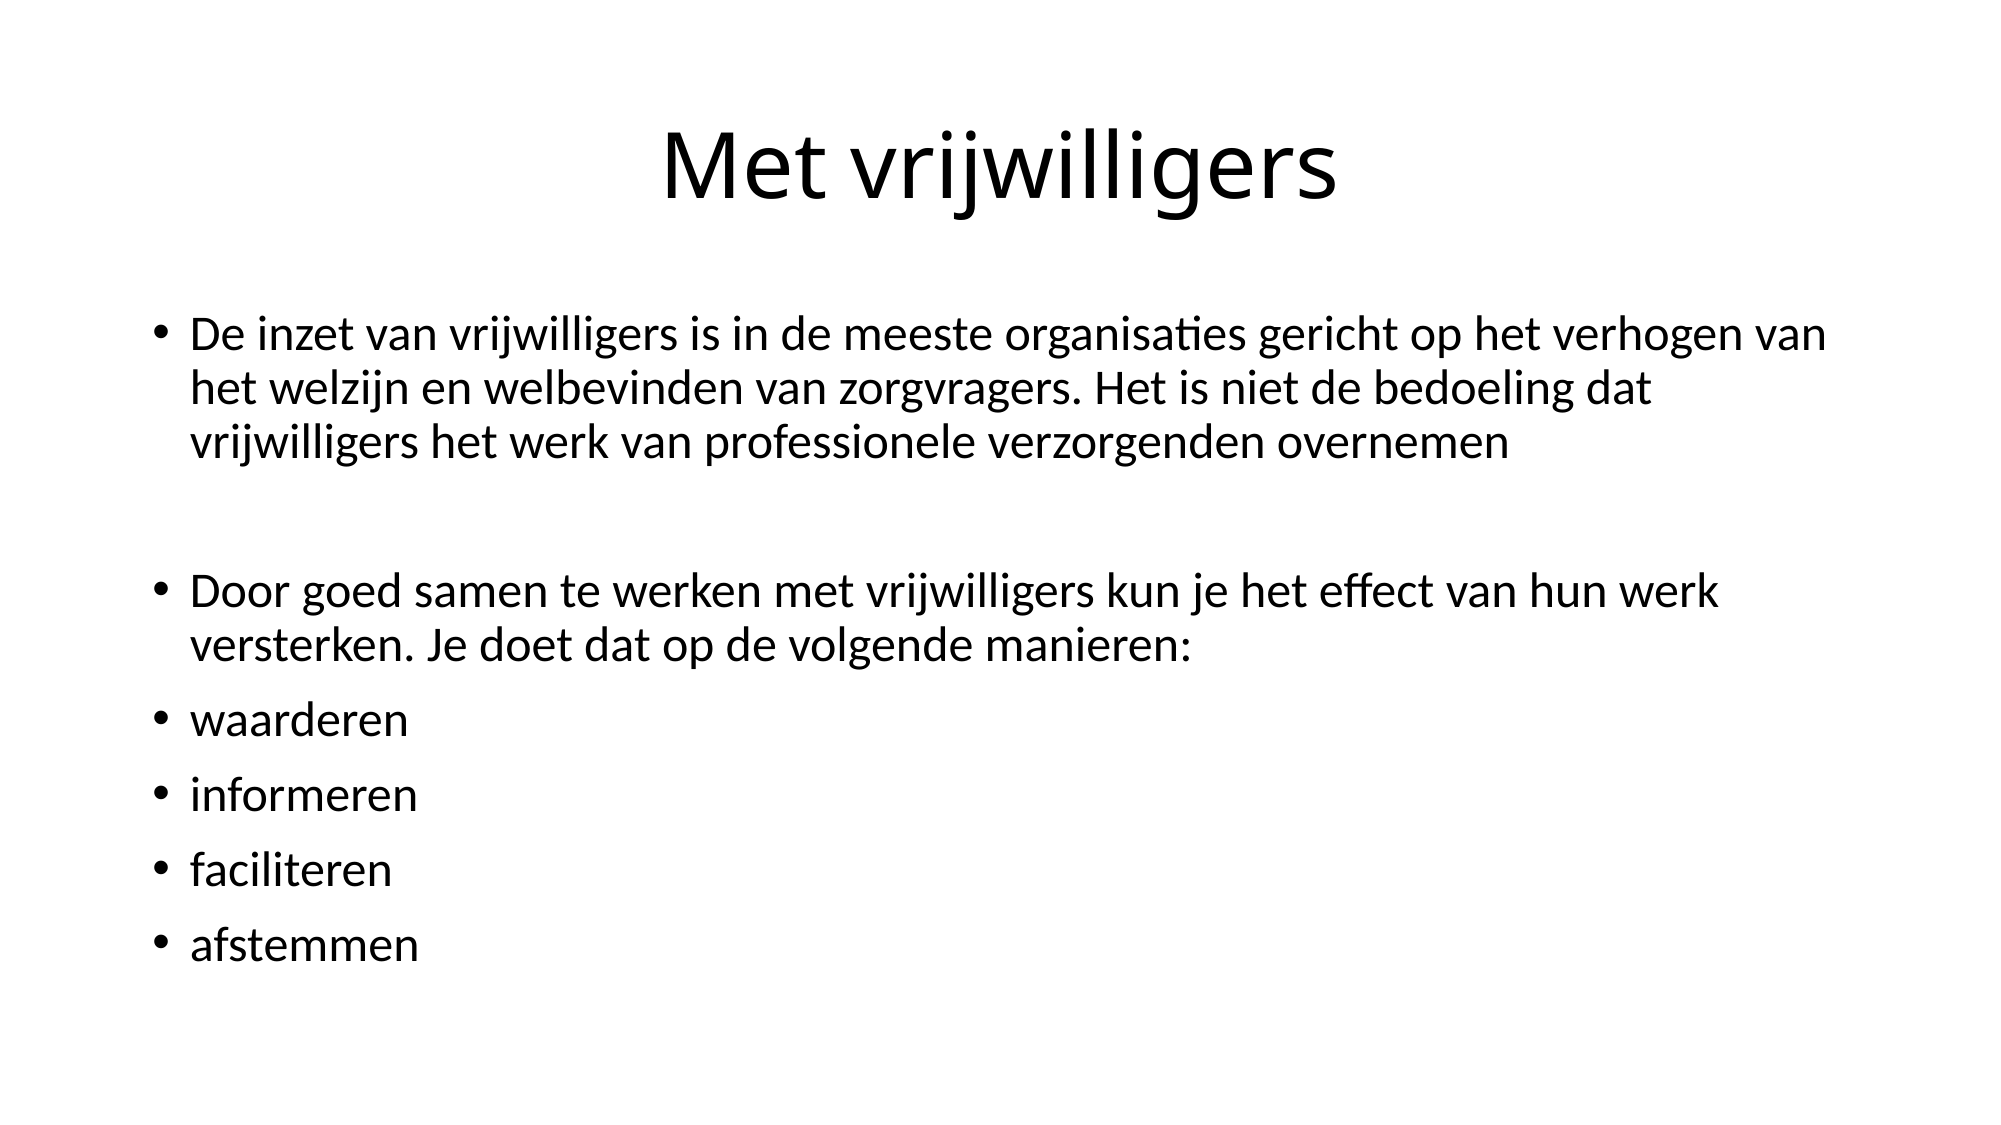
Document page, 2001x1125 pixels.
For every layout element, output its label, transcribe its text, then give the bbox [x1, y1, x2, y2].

title Met vrijwilligers [137, 59, 1863, 278]
list De inzet van vrijwilligers is in de meeste organisaties gericht op het verhogen van het welzijn en welbevinden van zorgvragers. Het is niet de bedoeling dat vrijwilligers het werk van professionele verzorgenden overnemen Door goed samen te werken met vrijwilligers kun je het effect van hun werk versterken. Je doet dat op de volgende manieren: waarderen informeren faciliteren afstemmen [137, 299, 1863, 1014]
